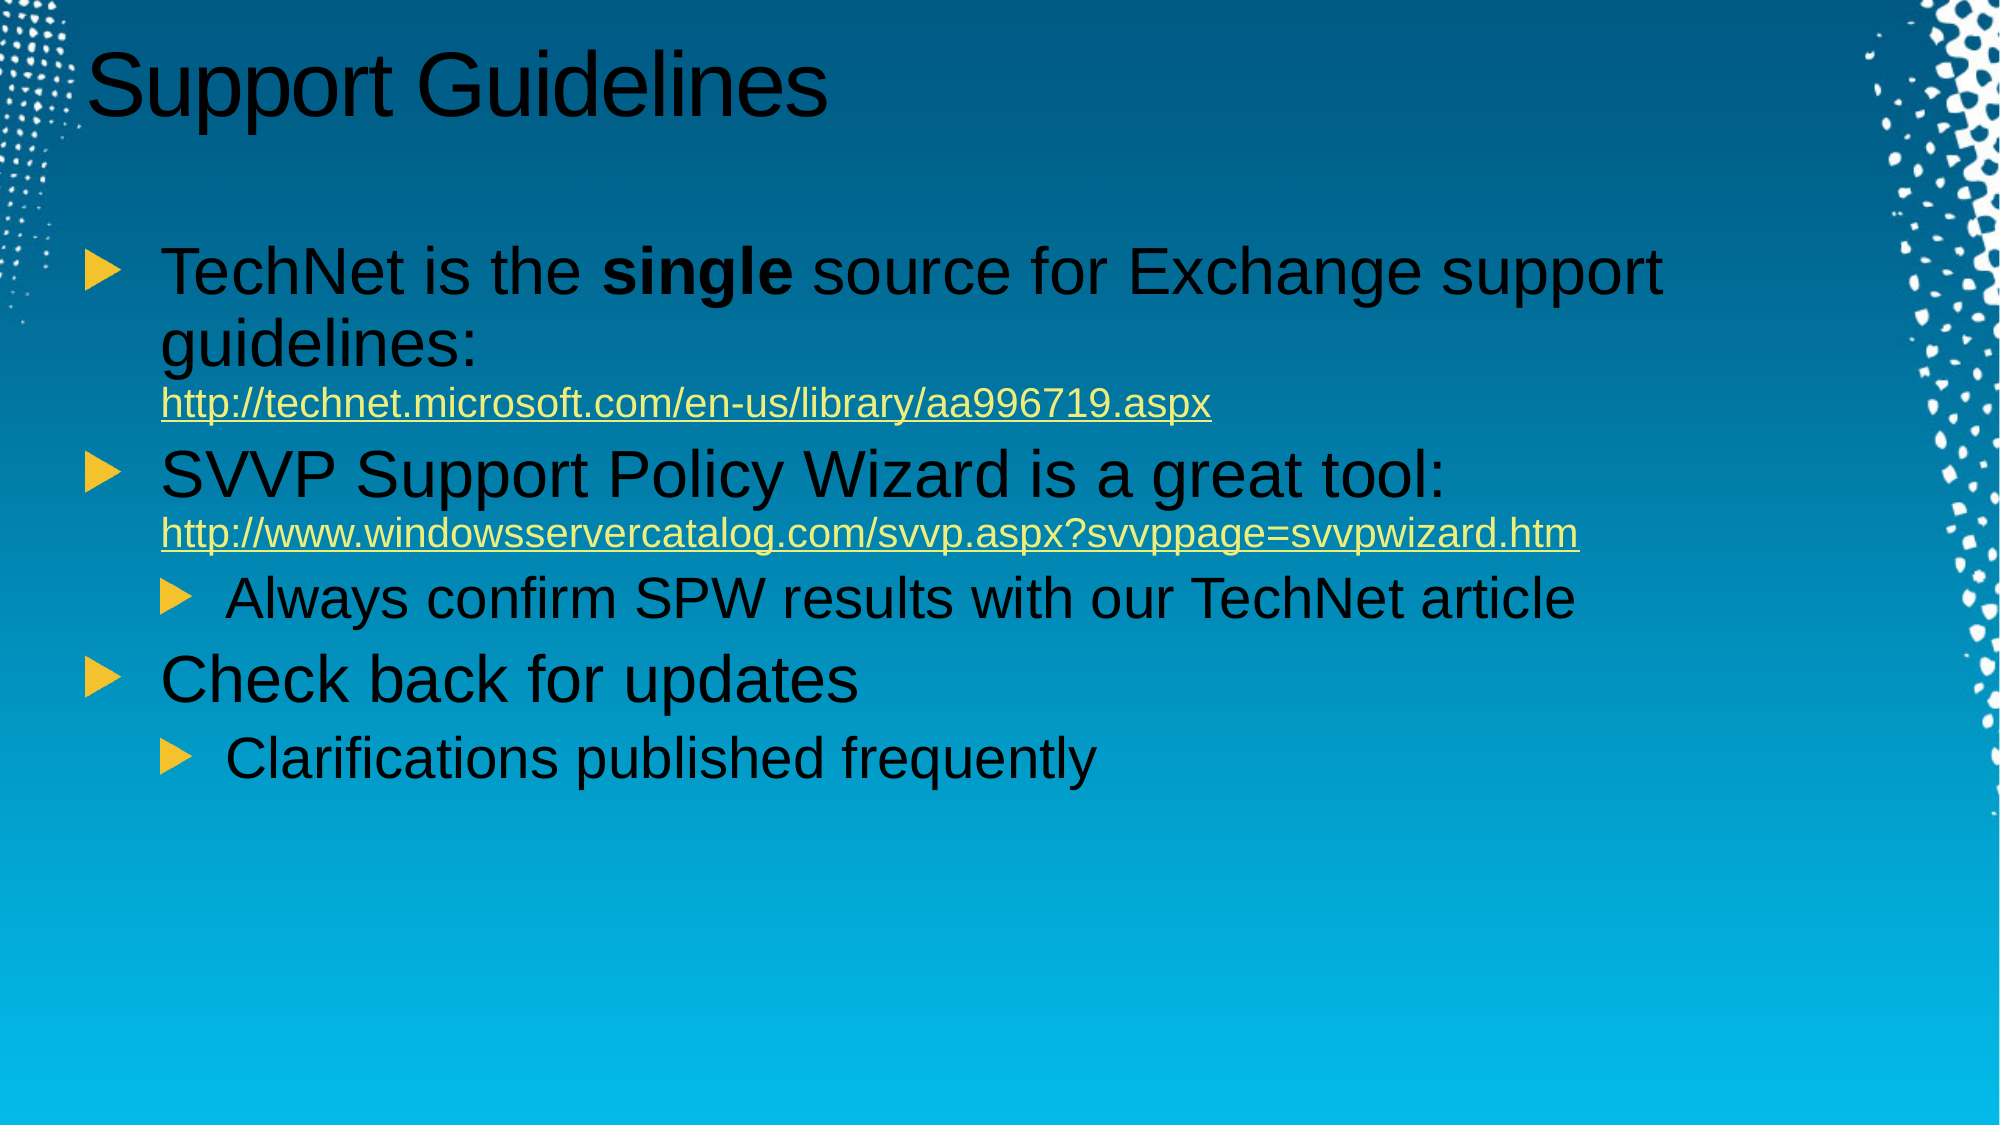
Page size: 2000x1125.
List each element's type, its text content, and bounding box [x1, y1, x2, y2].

picture [1960, 392, 1970, 403]
picture [0, 155, 5, 163]
picture [1994, 382, 2000, 391]
picture [1932, 235, 1943, 241]
picture [0, 40, 9, 45]
picture [1941, 324, 1952, 332]
picture [1935, 431, 1946, 449]
picture [1911, 223, 1918, 230]
picture [1921, 0, 1934, 8]
picture [33, 0, 42, 10]
picture [1981, 604, 2000, 620]
picture [24, 72, 32, 79]
picture [16, 22, 23, 34]
picture [1935, 0, 2000, 306]
picture [9, 84, 15, 91]
picture [11, 55, 21, 64]
picture [1953, 301, 1962, 312]
picture [41, 59, 48, 67]
picture [1898, 188, 1912, 198]
picture [1983, 404, 1992, 414]
picture [1991, 747, 2000, 765]
picture [3, 10, 11, 18]
picture [1973, 368, 1982, 380]
picture [18, 13, 26, 19]
picture [86, 250, 119, 289]
picture [1950, 359, 1960, 366]
picture [1915, 109, 1924, 119]
picture [1982, 714, 1993, 729]
picture [1922, 200, 1934, 207]
picture [1972, 570, 1986, 583]
picture [1979, 657, 1995, 676]
picture [31, 131, 37, 138]
picture [1914, 164, 1923, 177]
picture [1945, 213, 1955, 220]
picture [1942, 269, 1953, 276]
picture [58, 32, 66, 41]
picture [1952, 502, 1967, 516]
picture [56, 47, 64, 55]
picture [1972, 312, 1985, 322]
picture [16, 143, 21, 151]
picture [161, 579, 190, 613]
picture [1938, 122, 1950, 133]
picture [86, 657, 119, 696]
picture [1942, 465, 1958, 483]
picture [28, 42, 36, 53]
picture [1926, 344, 1939, 358]
picture [18, 0, 29, 6]
picture [1990, 492, 2000, 505]
picture [1955, 246, 1965, 256]
picture [1930, 291, 1941, 297]
picture [42, 31, 53, 39]
picture [33, 116, 40, 124]
picture [1925, 141, 1935, 155]
picture [1969, 625, 1985, 642]
picture [17, 129, 23, 136]
picture [1974, 683, 1985, 694]
picture [1948, 413, 1958, 424]
picture [1889, 152, 1901, 166]
picture [13, 41, 25, 49]
picture [30, 14, 40, 23]
picture [1963, 335, 1972, 344]
picture [1993, 321, 2000, 339]
picture [29, 27, 38, 38]
picture [1980, 460, 1987, 469]
picture [86, 452, 119, 491]
picture [1925, 87, 1941, 99]
picture [1958, 445, 1968, 460]
picture [1929, 27, 1945, 45]
picture [34, 101, 43, 111]
picture [6, 97, 12, 105]
list TechNet is the single source for Exchange support guidelines: http://technet.microsoft.com/en-us/library/aa996719.aspx SVVP Support Policy Wizard is a great tool: http://www.windowsservercatalog.com/svvp.aspx?svvppage=svvpwizard.htm Always confirm SPW results with our TechNet article Check back for updates Clarifications published frequently [85, 237, 1914, 807]
picture [1957, 187, 1971, 200]
picture [54, 76, 60, 83]
picture [55, 62, 62, 69]
picture [1935, 177, 1945, 189]
picture [33, 88, 42, 97]
picture [45, 16, 55, 24]
picture [0, 24, 9, 33]
picture [1919, 367, 1930, 378]
picture [1914, 308, 1929, 326]
title Support Guidelines [85, 37, 1914, 138]
picture [1963, 535, 1977, 550]
picture [10, 69, 17, 78]
picture [1984, 349, 1992, 357]
picture [1935, 379, 1948, 391]
picture [38, 74, 47, 80]
picture [1970, 426, 1980, 436]
picture [1978, 517, 1987, 527]
picture [1968, 481, 1978, 492]
picture [1963, 589, 1976, 607]
picture [1920, 257, 1932, 264]
picture [1988, 547, 2000, 561]
picture [1988, 691, 2000, 709]
picture [1914, 274, 1920, 291]
picture [47, 0, 57, 10]
picture [1892, 212, 1902, 216]
picture [1928, 399, 1939, 415]
picture [1995, 582, 2000, 595]
picture [1991, 637, 2000, 652]
picture [1963, 278, 1976, 291]
picture [1946, 525, 1956, 533]
picture [1946, 155, 1961, 167]
picture [26, 57, 34, 68]
picture [161, 739, 190, 773]
picture [1955, 557, 1965, 573]
picture [43, 42, 49, 53]
picture [1992, 438, 2000, 448]
